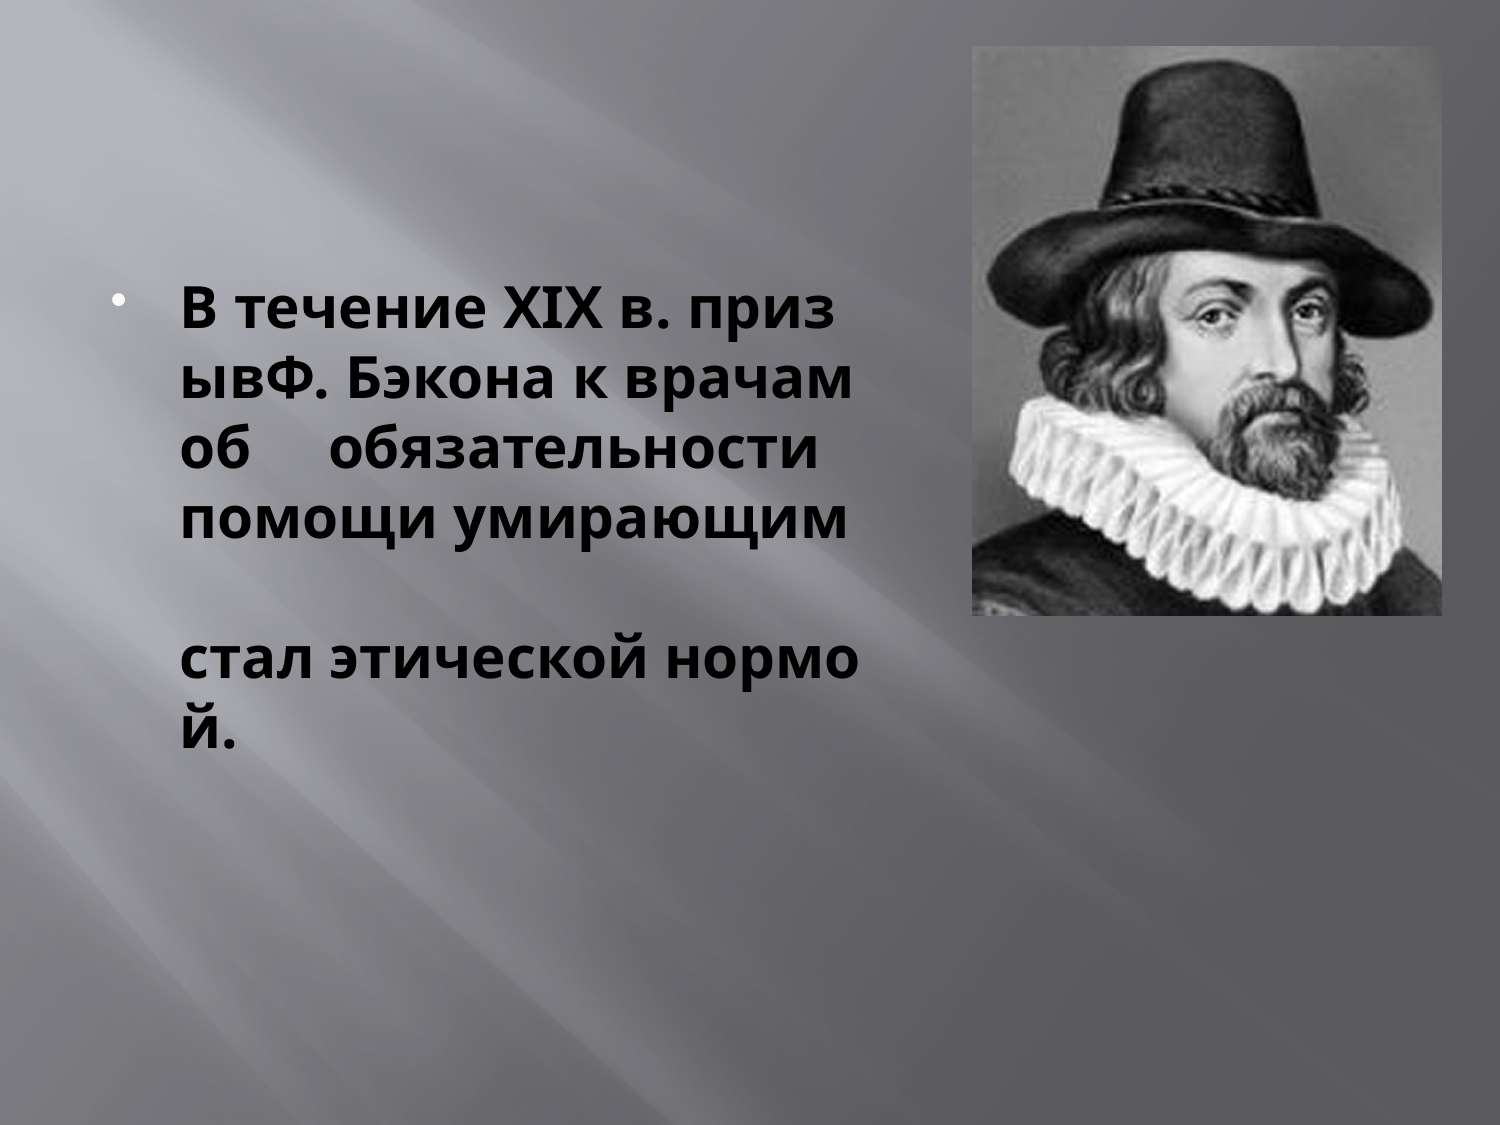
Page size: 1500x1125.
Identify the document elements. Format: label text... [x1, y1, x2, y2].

picture [972, 46, 1442, 617]
list В течение XIX в. призывФ. Бэкона к врачам об обязательности помощи умирающим стал этической нормой. [75, 262, 891, 1090]
